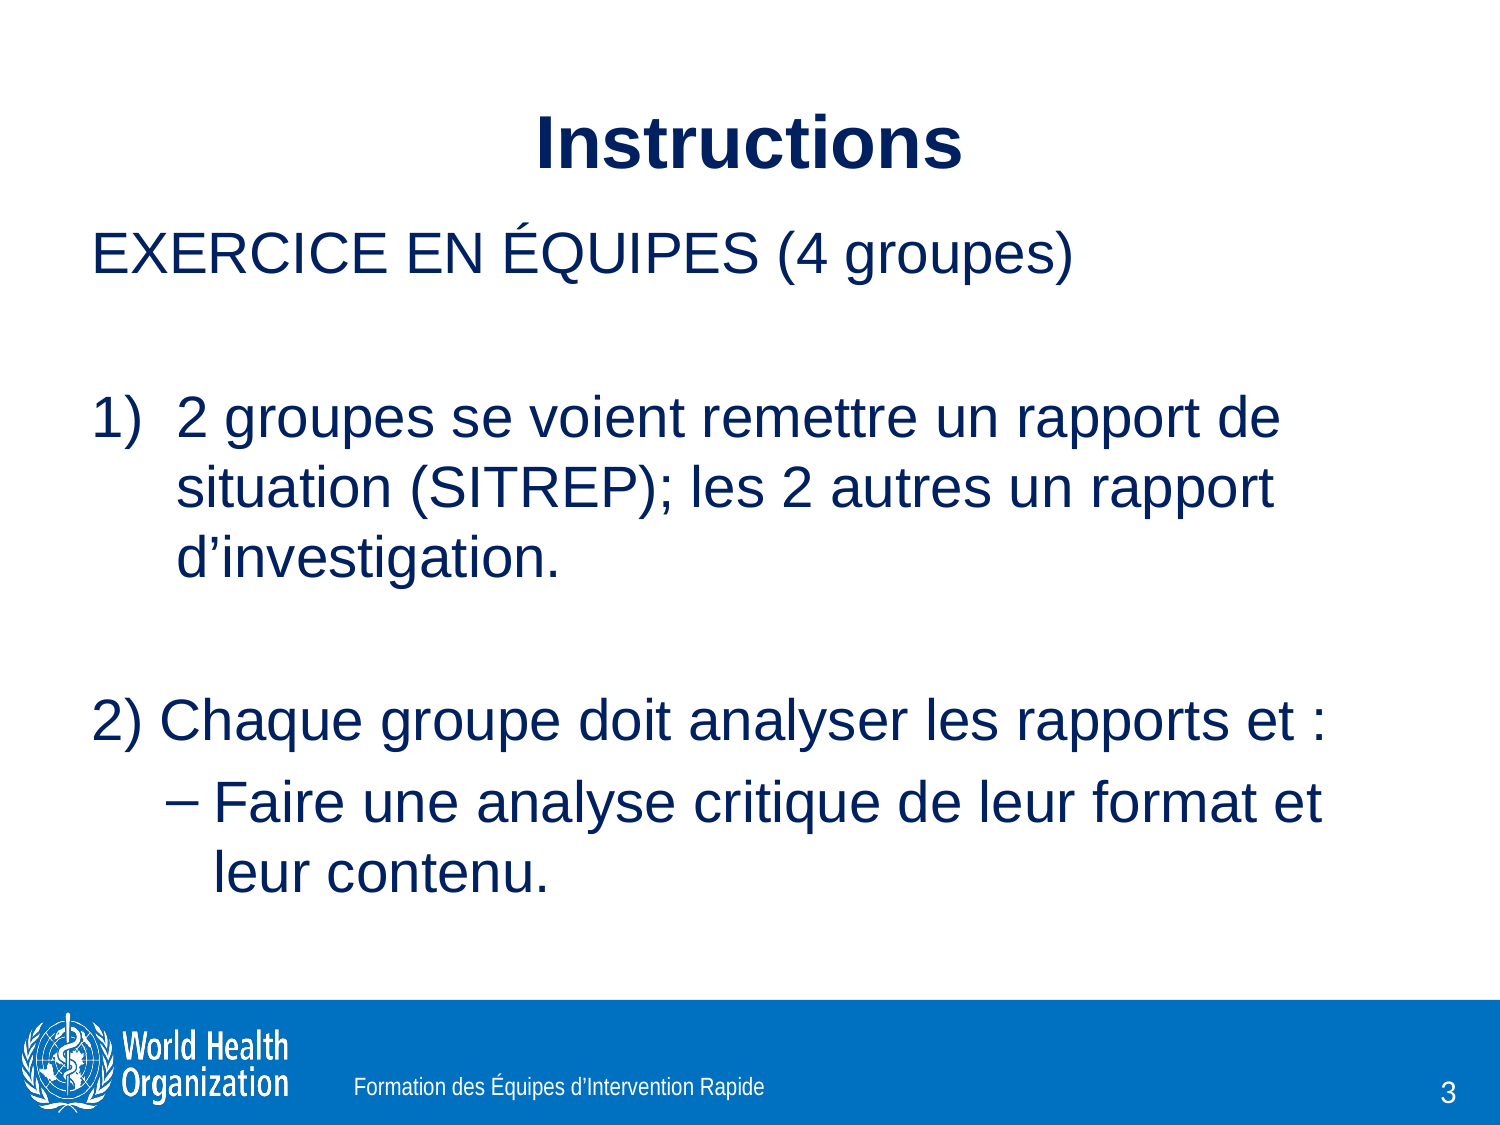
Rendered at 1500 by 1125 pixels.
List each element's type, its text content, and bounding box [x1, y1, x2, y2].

picture [21, 1012, 288, 1113]
list EXERCICE EN ÉQUIPES (4 groupes) 2 groupes se voient remettre un rapport de situation (SITREP); les 2 autres un rapport d’investigation. 2) Chaque groupe doit analyser les rapports et : Faire une analyse critique de leur format et leur contenu. [76, 208, 1427, 951]
title Instructions [75, 45, 1425, 233]
